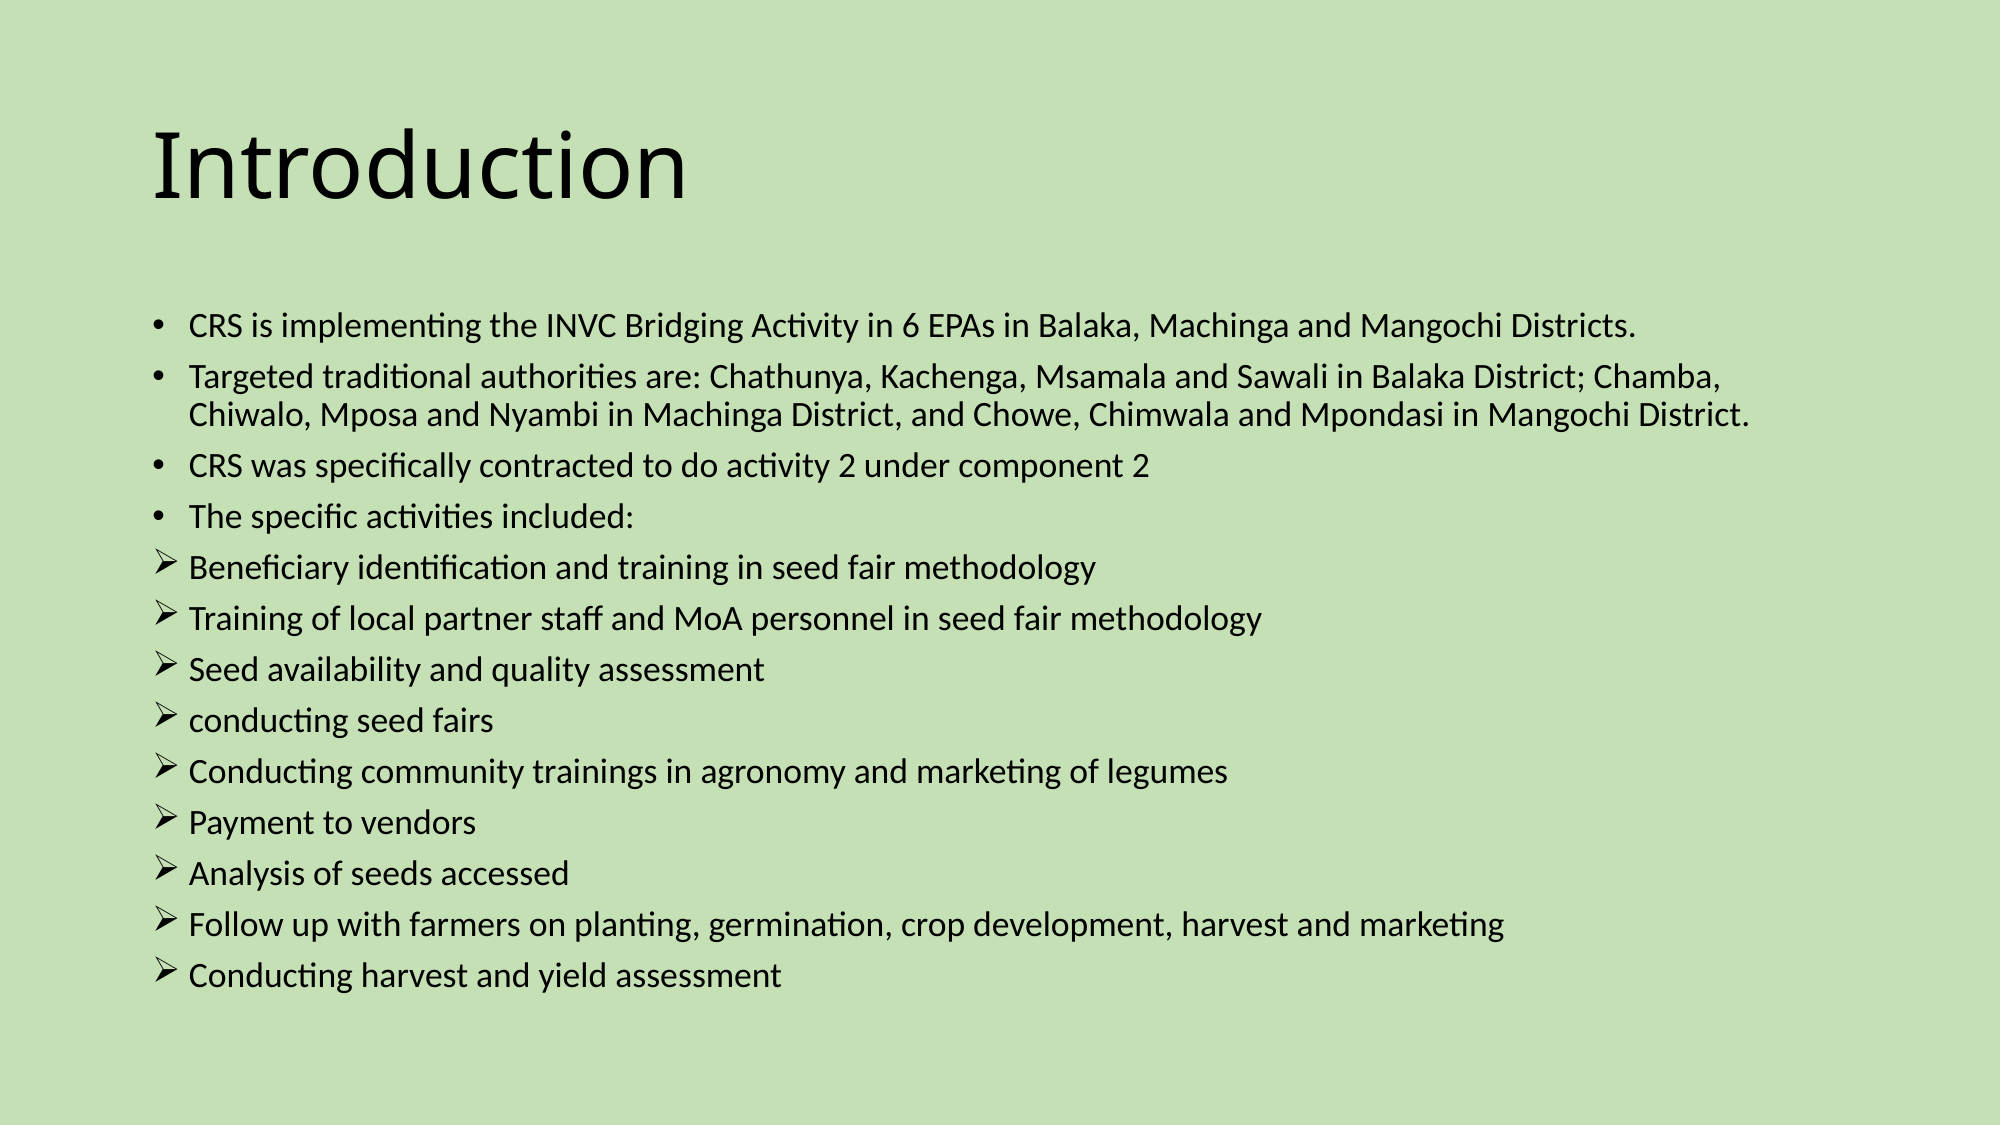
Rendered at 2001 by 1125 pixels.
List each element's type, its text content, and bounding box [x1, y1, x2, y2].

list CRS is implementing the INVC Bridging Activity in 6 EPAs in Balaka, Machinga and Mangochi Districts. Targeted traditional authorities are: Chathunya, Kachenga, Msamala and Sawali in Balaka District; Chamba, Chiwalo, Mposa and Nyambi in Machinga District, and Chowe, Chimwala and Mpondasi in Mangochi District. CRS was specifically contracted to do activity 2 under component 2 The specific activities included: Beneficiary identification and training in seed fair methodology Training of local partner staff and MoA personnel in seed fair methodology Seed availability and quality assessment conducting seed fairs Conducting community trainings in agronomy and marketing of legumes Payment to vendors Analysis of seeds accessed Follow up with farmers on planting, germination, crop development, harvest and marketing Conducting harvest and yield assessment [137, 299, 1863, 1014]
title Introduction [137, 59, 1863, 278]
